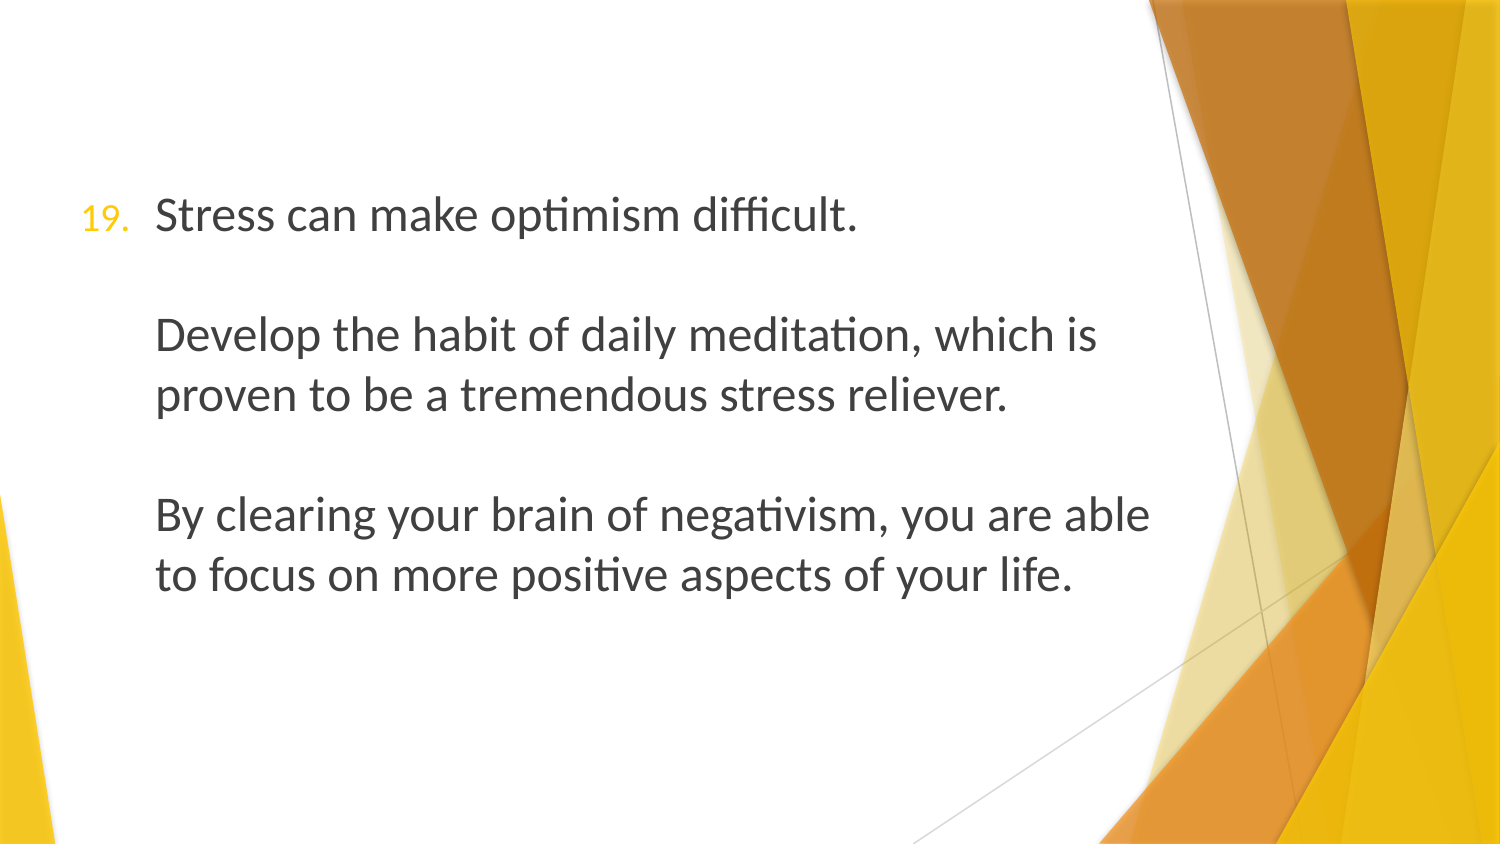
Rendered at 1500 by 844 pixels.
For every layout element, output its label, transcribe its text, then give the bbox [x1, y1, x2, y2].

list Stress can make optimism difficult. Develop the habit of daily meditation, which is proven to be a tremendous stress reliever. By clearing your brain of negativism, you are able to focus on more positive aspects of your life. [64, 173, 1188, 635]
